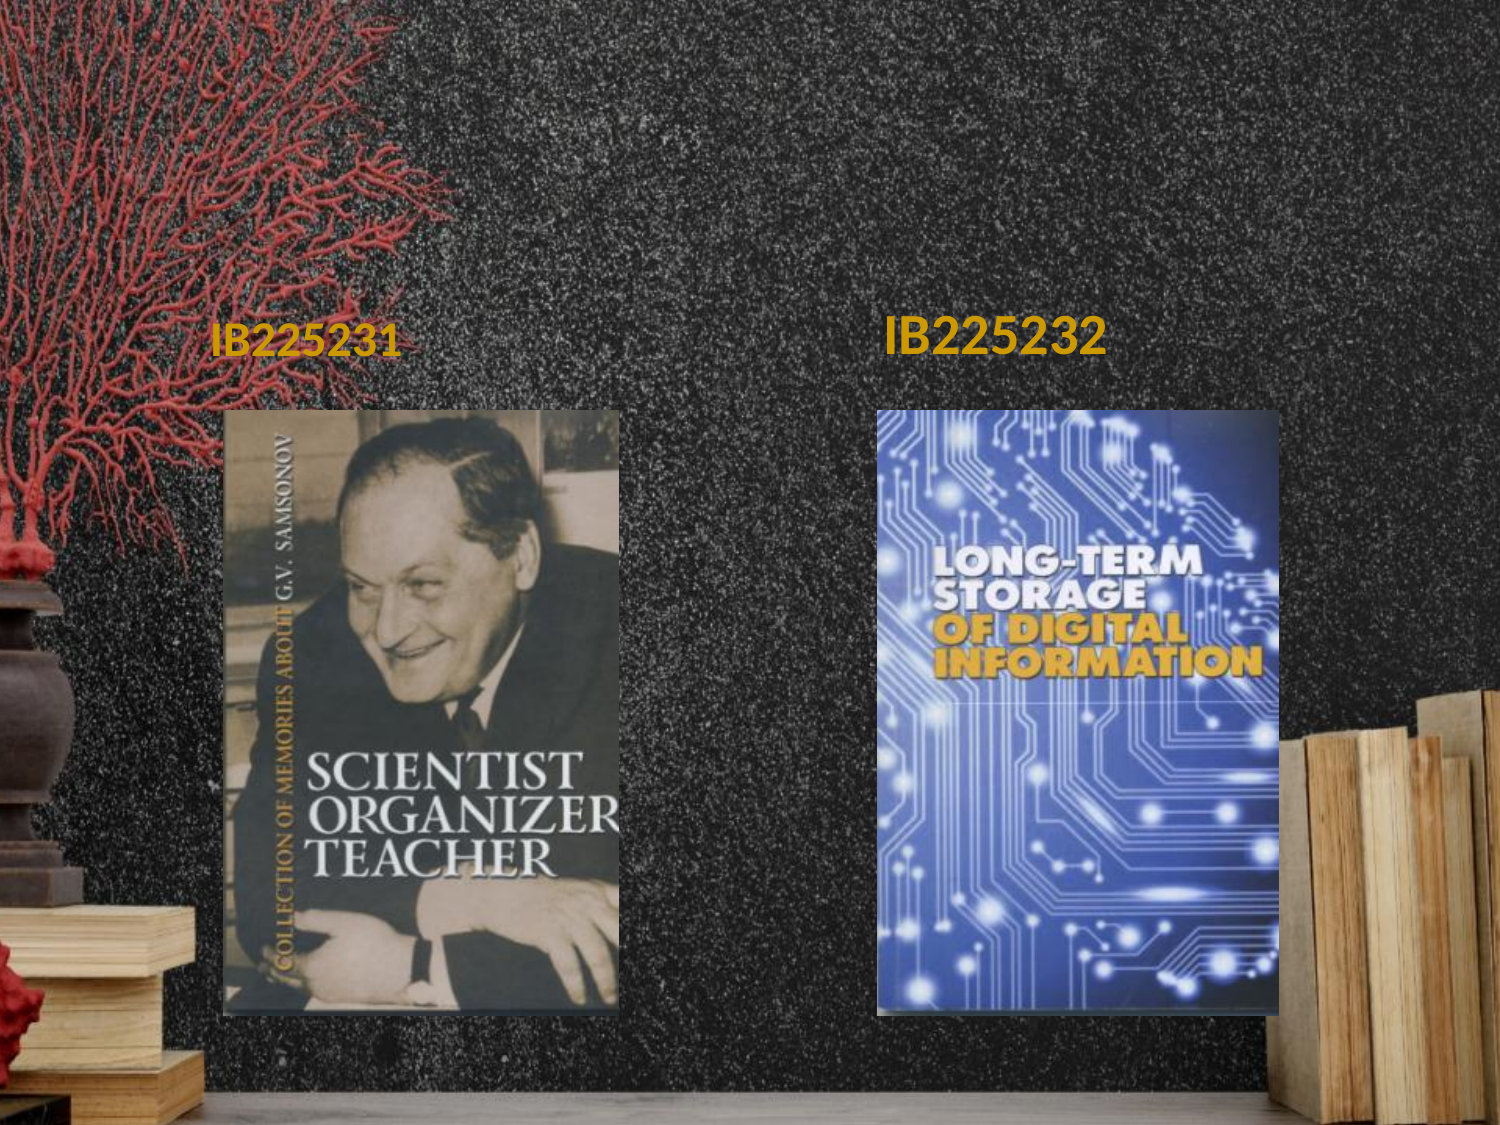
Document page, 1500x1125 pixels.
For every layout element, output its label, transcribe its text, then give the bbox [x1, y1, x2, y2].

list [877, 410, 1279, 1016]
list ІВ225231 [194, 251, 738, 375]
list ІВ225232 [868, 251, 1425, 375]
picture [0, 0, 1500, 1125]
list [223, 410, 619, 1016]
